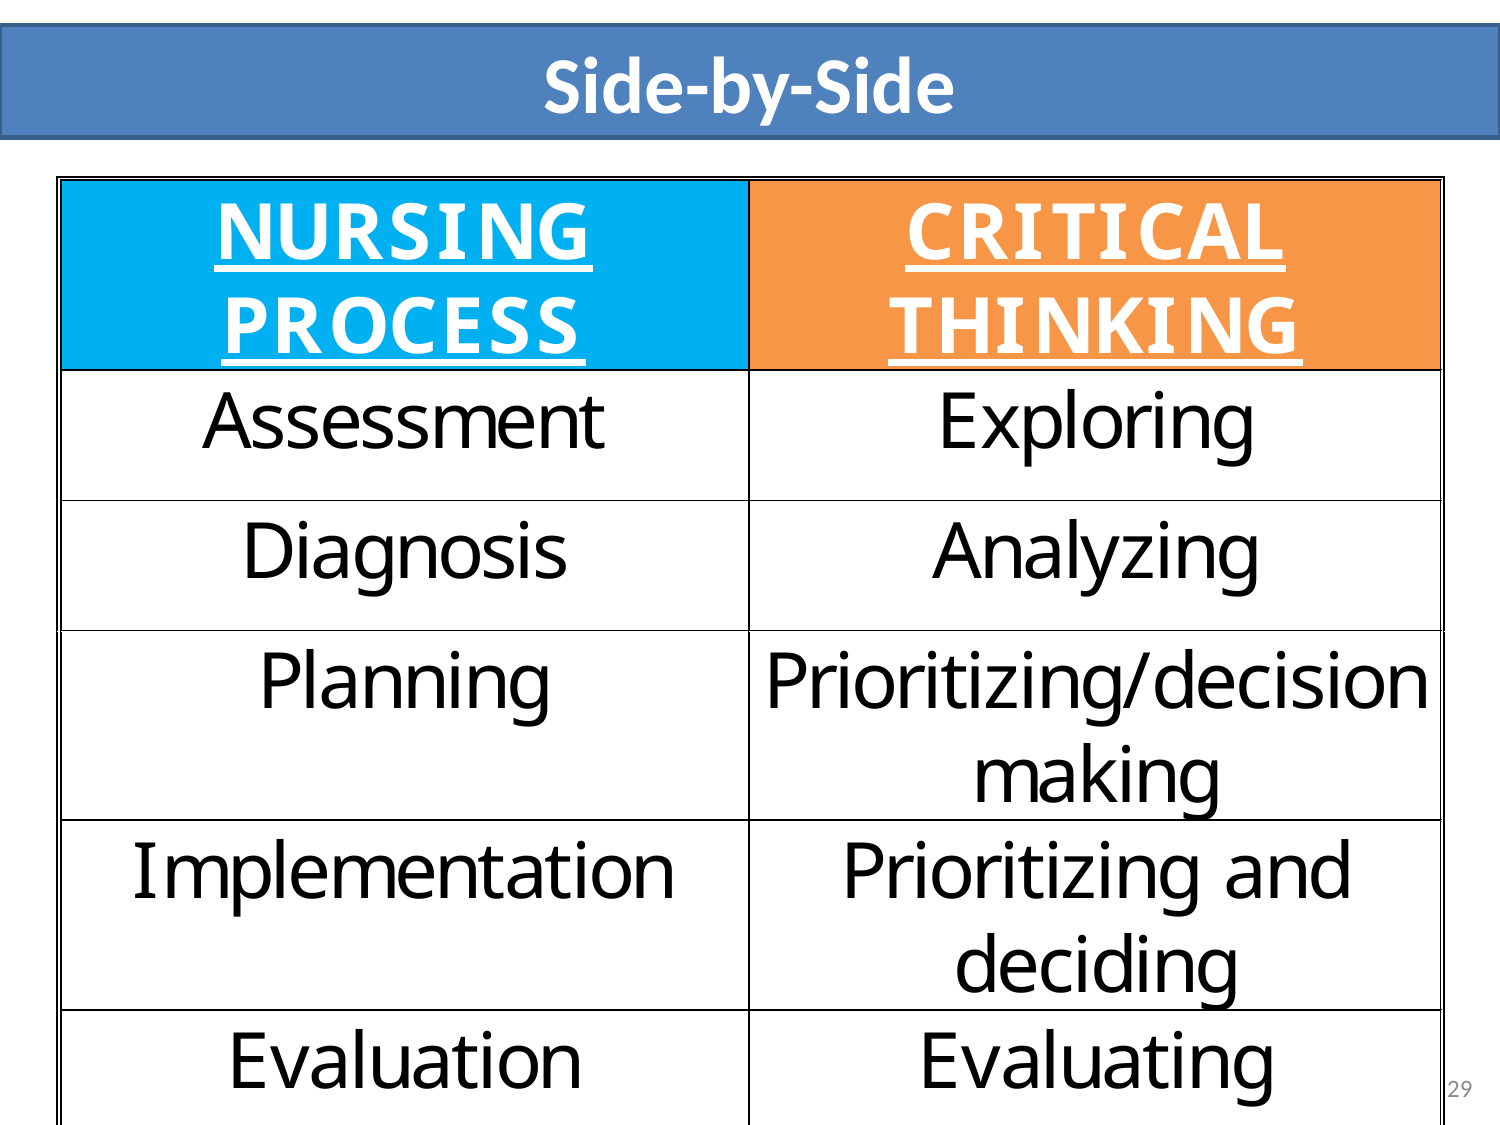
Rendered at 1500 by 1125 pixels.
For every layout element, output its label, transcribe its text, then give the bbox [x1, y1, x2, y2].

slide_number 29 [1450, 1050, 1488, 1125]
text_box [37, 175, 1447, 1125]
title Side-by-Side [0, 23, 1500, 140]
